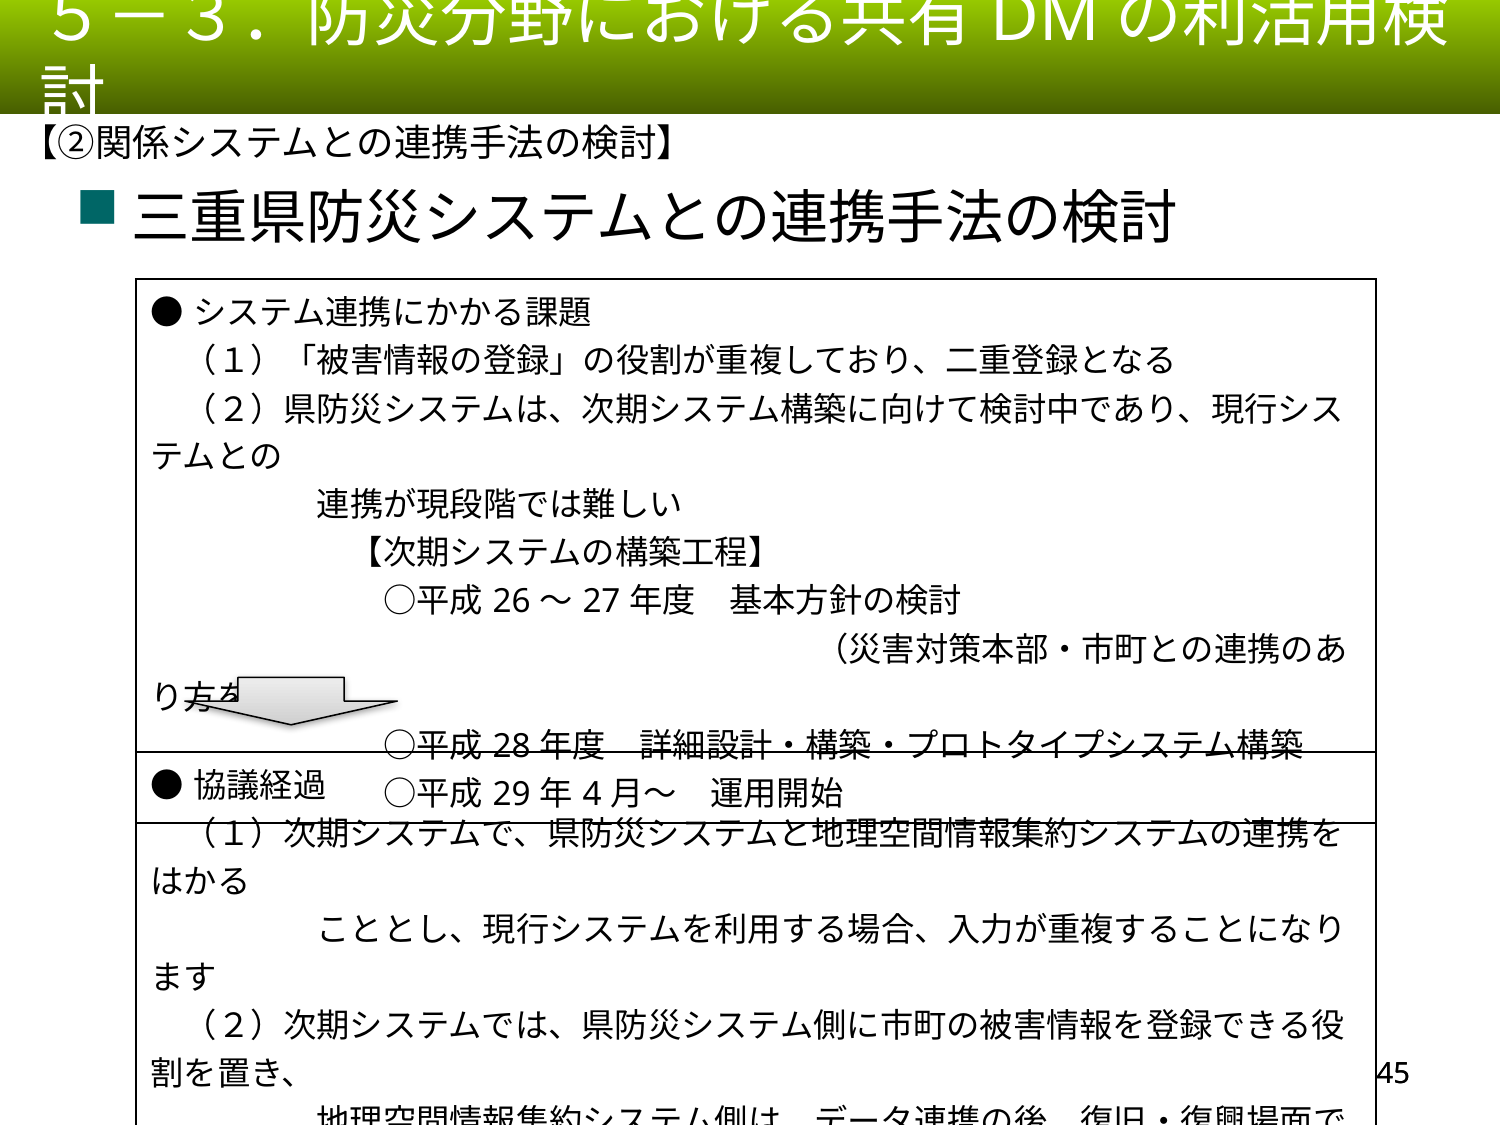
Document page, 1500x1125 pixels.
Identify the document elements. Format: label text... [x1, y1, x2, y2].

text_box ５－３．防災分野における共有DMの利活用検討 [25, 12, 1500, 96]
list 三重県防災システムとの連携手法の検討 [60, 172, 1459, 254]
table_header ●システム連携にかかる課題 （１）「被害情報の登録」の役割が重複しており、二重登録となる （２）県防災システムは、次期システム構築に向けて検討中であり、現行システムとの 連携が現段階では難しい 【次期システムの構築工程】 ○平成26～27年度 基本方針の検討 （災害対策本部・市町との連携のあり方を検討） ○平成28年度 詳細設計・構築・プロトタイプシステム構築 ○平成29年4月～ 運用開始 [137, 280, 1375, 751]
text_box [184, 676, 399, 726]
table_header ●協議経過 （１）次期システムで、県防災システムと地理空間情報集約システムの連携をはかる こととし、現行システムを利用する場合、入力が重複することになります （２）次期システムでは、県防災システム側に市町の被害情報を登録できる役割を置き、 地理空間情報集約システム側は、データ連携の後、復旧・復興場面で活用する こととします（予定） [137, 753, 1375, 1125]
text_box 44 [1377, 1046, 1425, 1103]
text_box 【②関係システムとの連携手法の検討】 [5, 111, 1251, 172]
